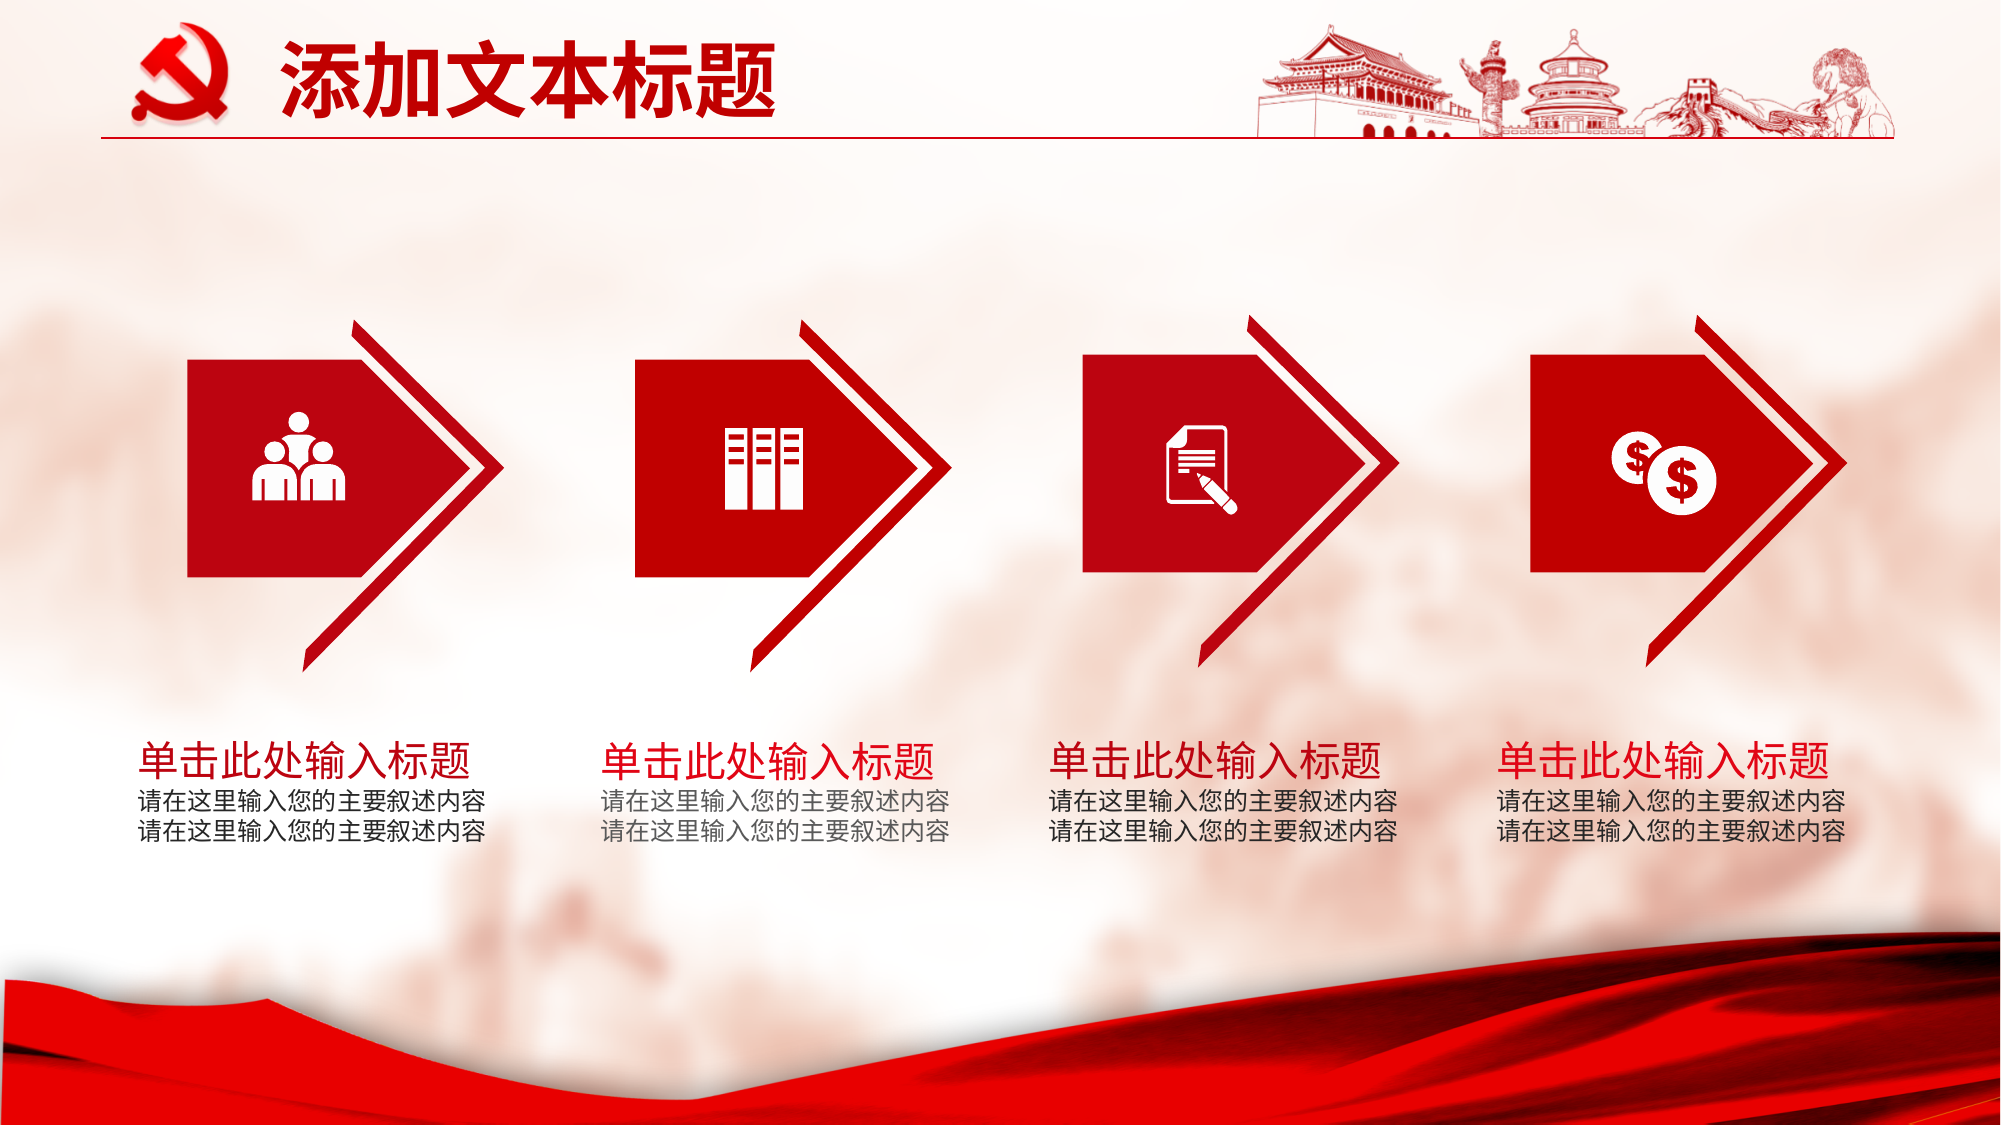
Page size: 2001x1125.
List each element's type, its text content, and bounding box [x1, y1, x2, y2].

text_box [1530, 347, 1814, 635]
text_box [1082, 347, 1366, 635]
picture [0, 0, 2001, 1125]
text_box 添加文本标题 [15, 20, 1042, 136]
text_box 单击此处输入标题 请在这里输入您的主要叙述内容 请在这里输入您的主要叙述内容 [1033, 727, 1414, 933]
text_box 单击此处输入标题 请在这里输入您的主要叙述内容 请在这里输入您的主要叙述内容 [122, 727, 503, 933]
text_box 单击此处输入标题 请在这里输入您的主要叙述内容 请在这里输入您的主要叙述内容 [1481, 727, 1862, 933]
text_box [634, 351, 918, 640]
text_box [187, 351, 471, 640]
text_box 单击此处输入标题 请在这里输入您的主要叙述内容 请在这里输入您的主要叙述内容 [585, 728, 966, 933]
